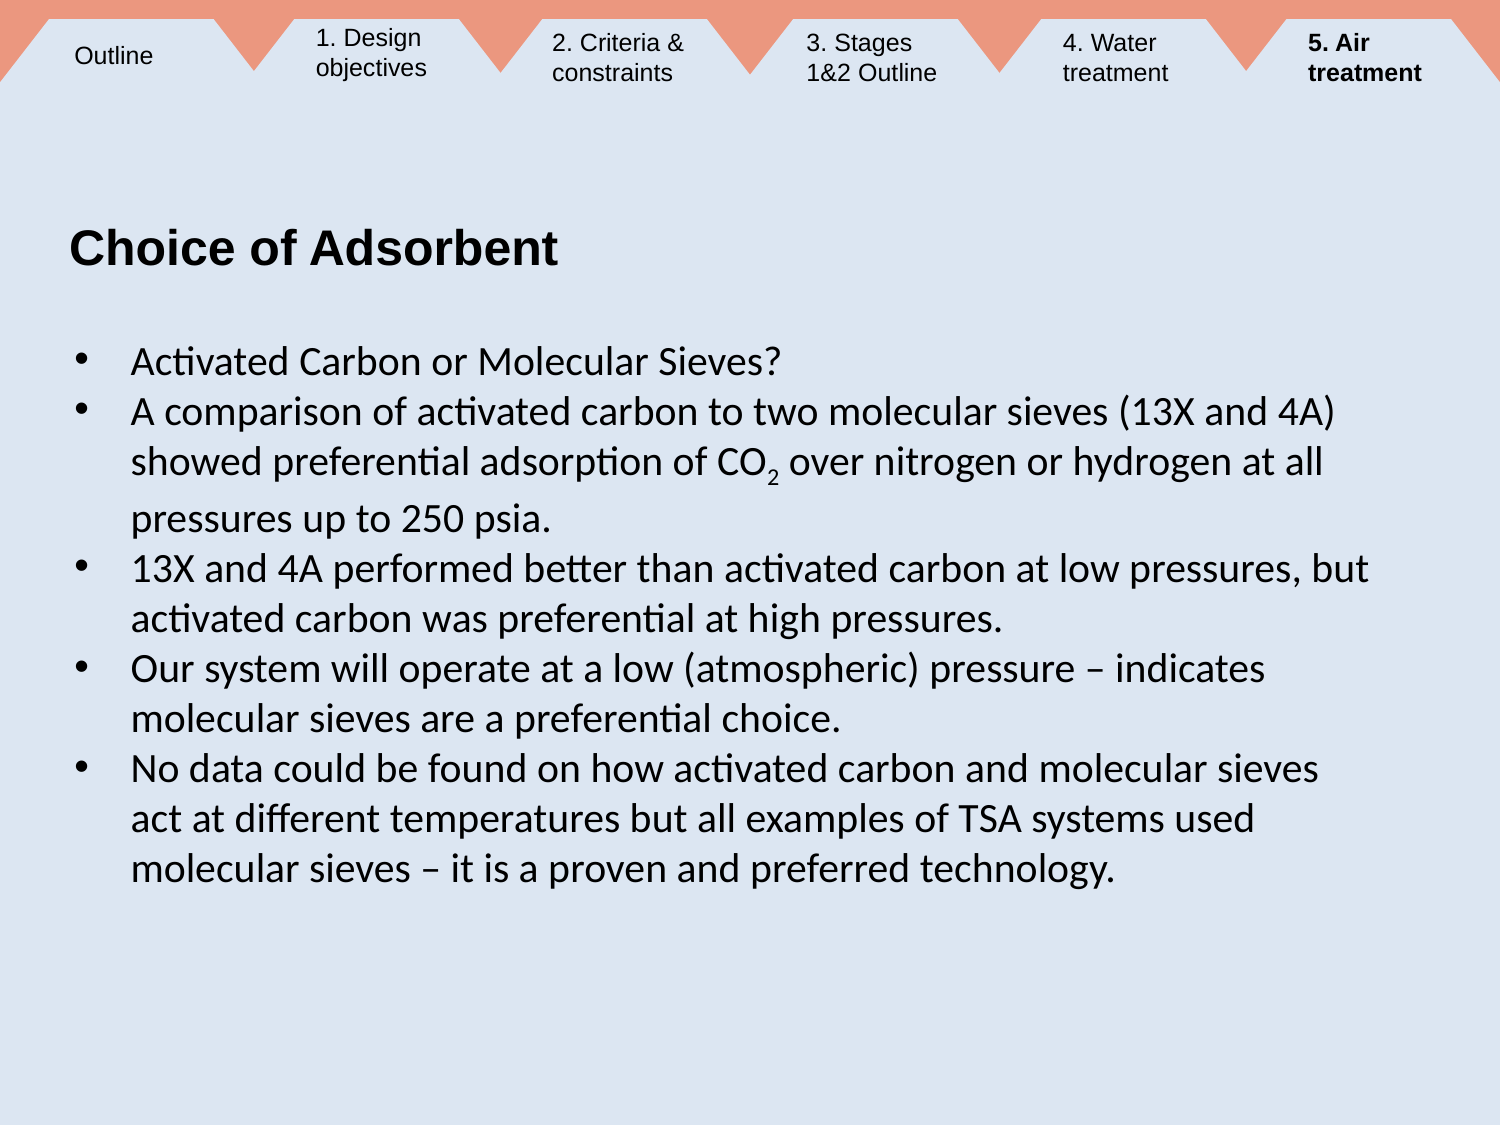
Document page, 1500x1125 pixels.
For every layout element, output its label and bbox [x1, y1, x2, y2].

list [0, 0, 1500, 1125]
